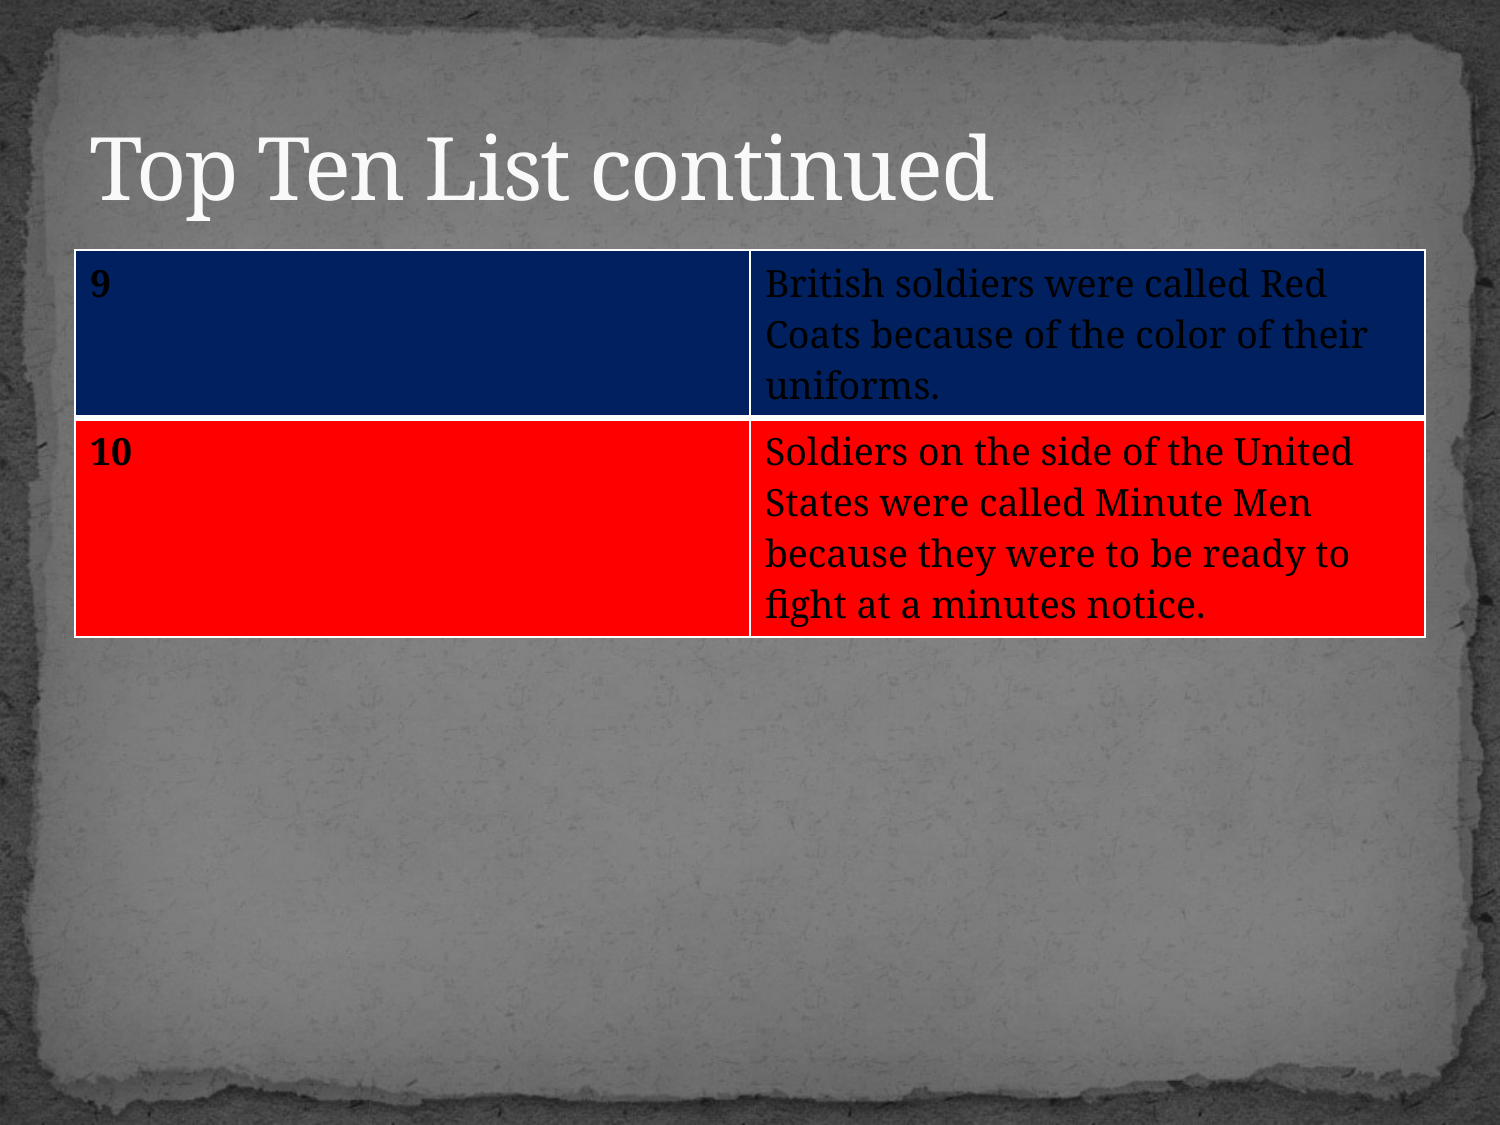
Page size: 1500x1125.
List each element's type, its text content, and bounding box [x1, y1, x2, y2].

table_header 9 [76, 251, 749, 415]
table_cell 10 [76, 421, 749, 636]
title Top Ten List continued [74, 24, 1425, 225]
table_cell Soldiers on the side of the United States were called Minute Men because they were to be ready to fight at a minutes notice. [751, 421, 1424, 636]
table_header British soldiers were called Red Coats because of the color of their uniforms. [751, 251, 1424, 415]
